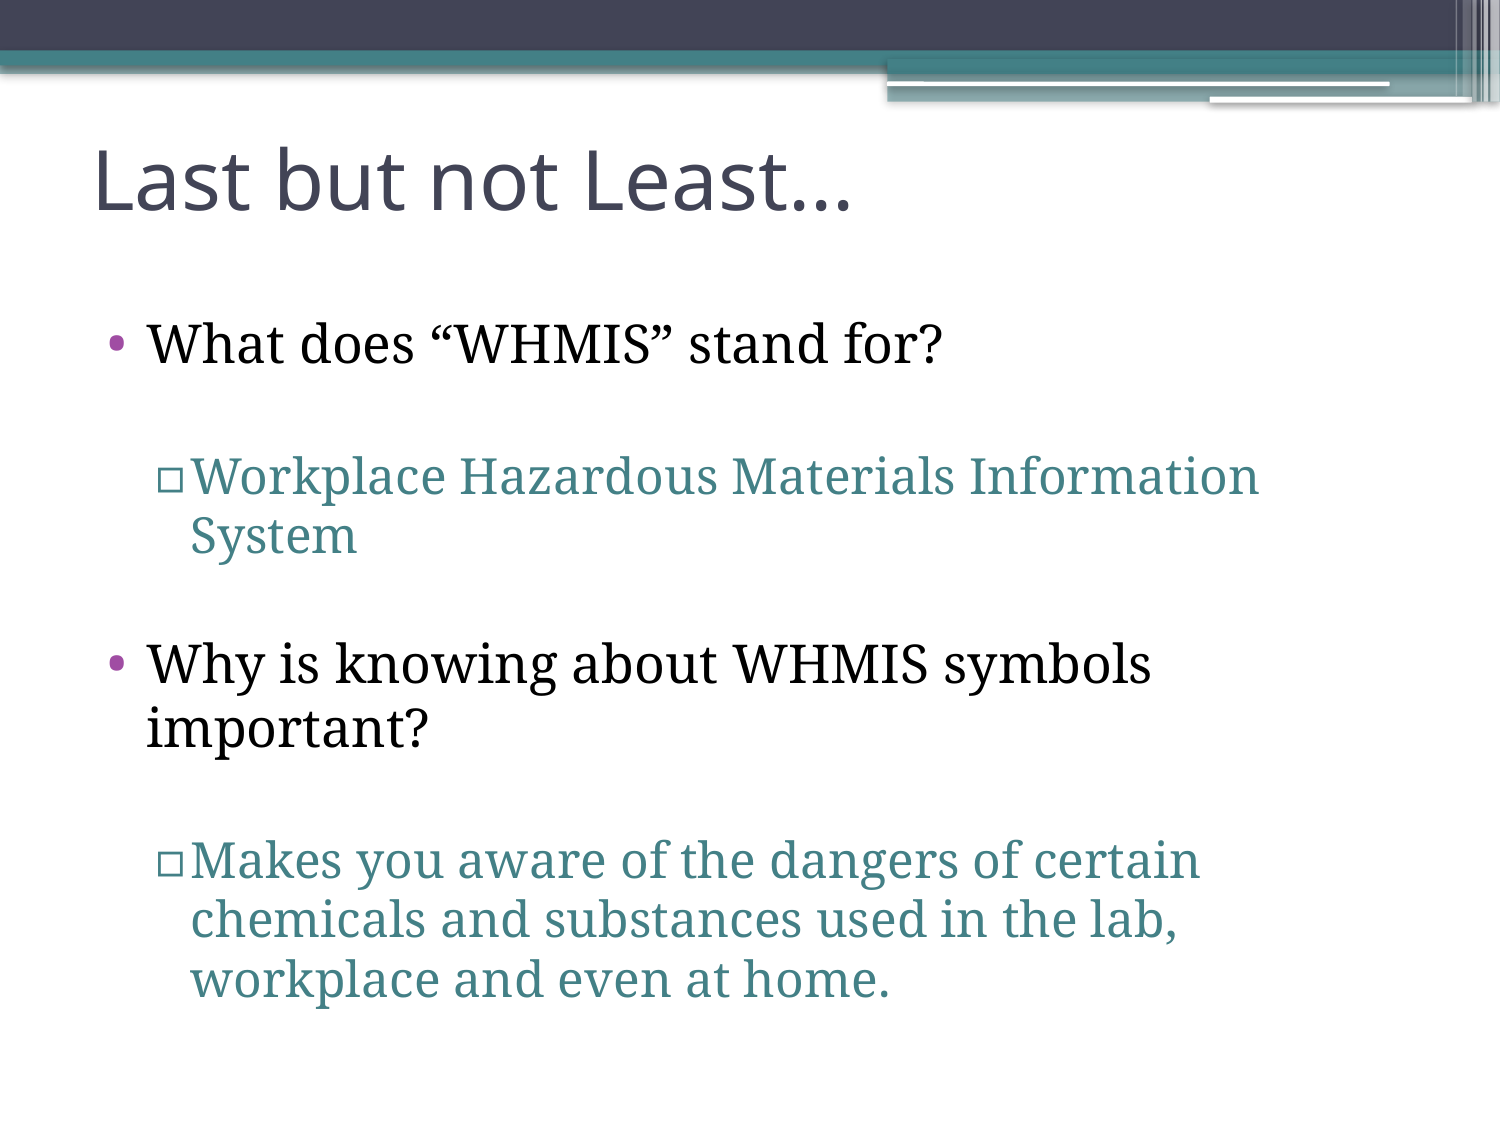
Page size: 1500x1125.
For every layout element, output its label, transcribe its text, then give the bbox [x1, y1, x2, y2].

list What does “WHMIS” stand for? Workplace Hazardous Materials Information System Why is knowing about WHMIS symbols important? Makes you aware of the dangers of certain chemicals and substances used in the lab, workplace and even at home. [76, 302, 1425, 1079]
title Last but not Least... [76, 90, 1427, 265]
